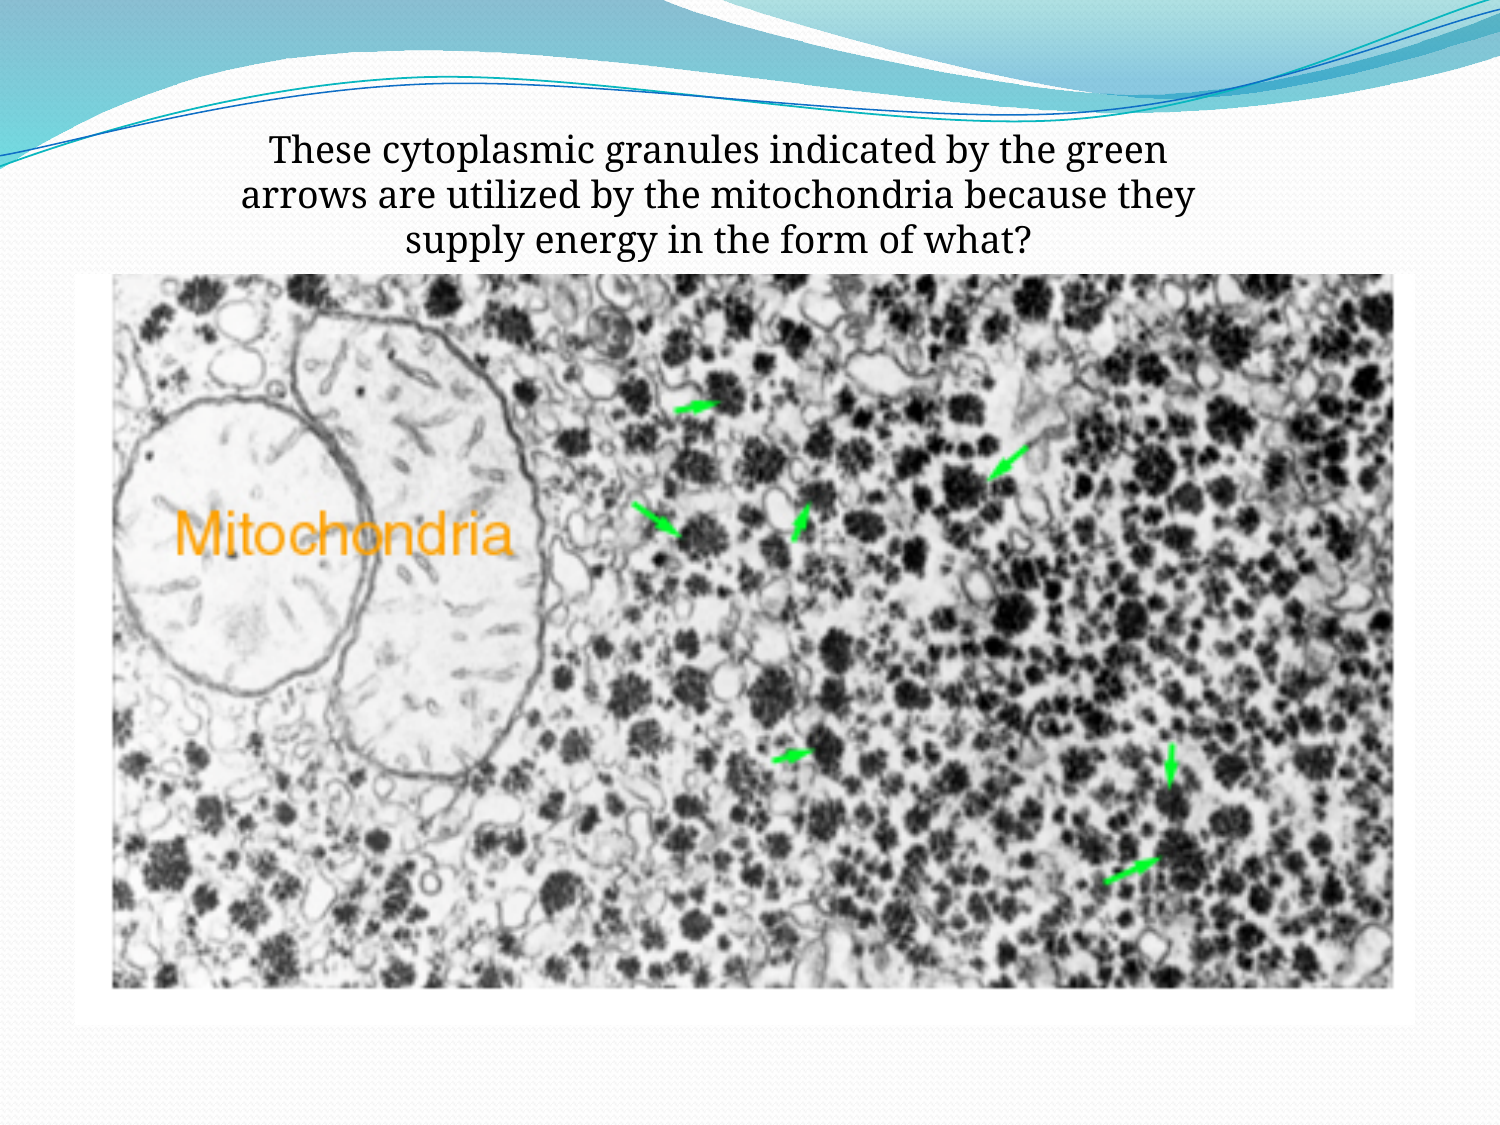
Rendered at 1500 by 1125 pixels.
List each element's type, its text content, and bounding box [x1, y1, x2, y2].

picture [74, 274, 1416, 1026]
text_box These cytoplasmic granules indicated by the green arrows are utilized by the mitochondria because they supply energy in the form of what? [224, 118, 1213, 269]
